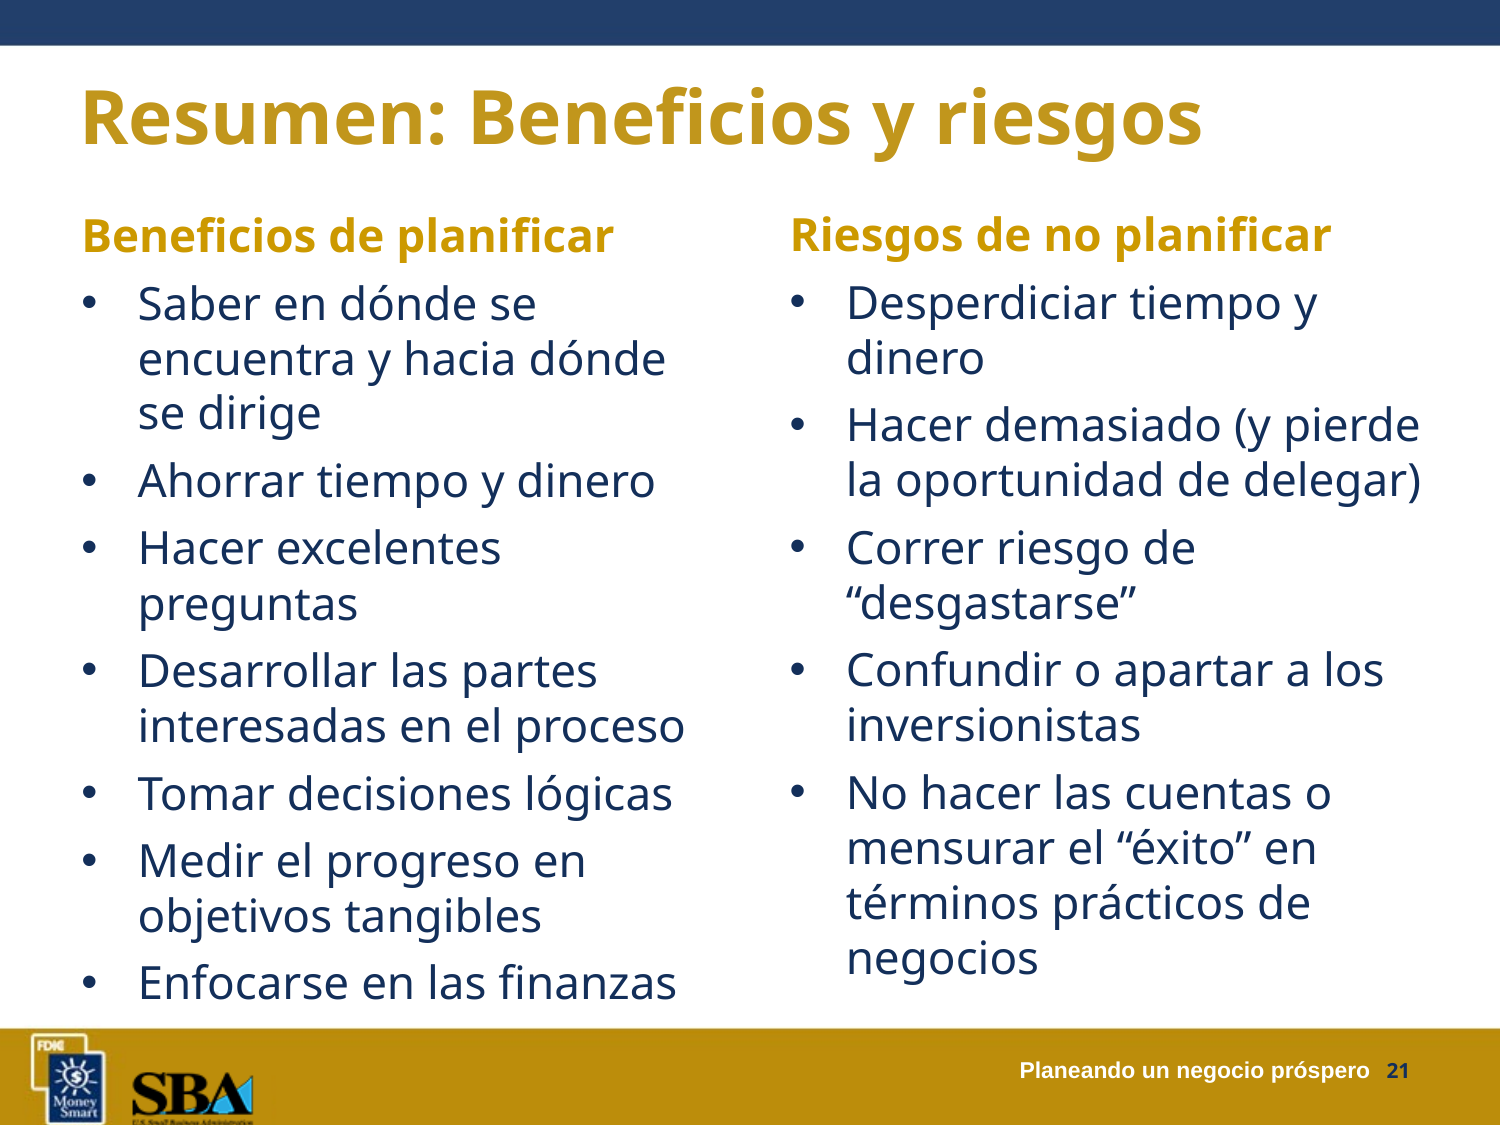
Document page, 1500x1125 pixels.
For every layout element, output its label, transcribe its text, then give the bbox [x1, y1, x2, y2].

text_box Riesgos de no planificar Desperdiciar tiempo y dinero Hacer demasiado (y pierde la oportunidad de delegar) Correr riesgo de “desgastarse” Confundir o apartar a los inversionistas No hacer las cuentas o mensurar el “éxito” en términos prácticos de negocios [774, 198, 1451, 969]
list Beneficios de planificar Saber en dónde se encuentra y hacia dónde se dirige Ahorrar tiempo y dinero Hacer excelentes preguntas Desarrollar las partes interesadas en el proceso Tomar decisiones lógicas Medir el progreso en objetivos tangibles Enfocarse en las finanzas [66, 199, 727, 900]
title Resumen: Beneficios y riesgos [64, 62, 1415, 163]
picture [0, 0, 1500, 1125]
